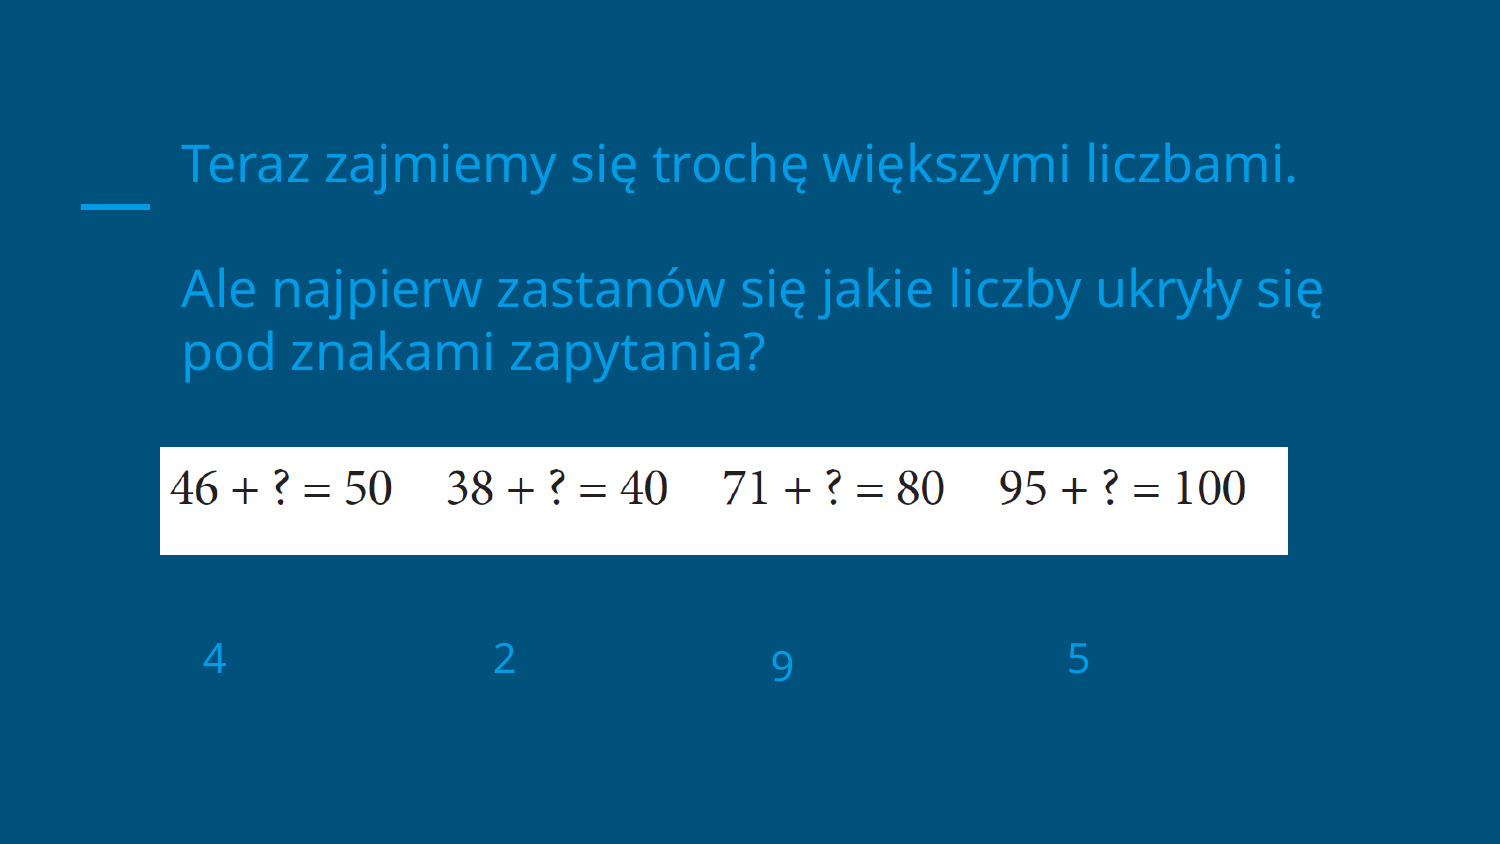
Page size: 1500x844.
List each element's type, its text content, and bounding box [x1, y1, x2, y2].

text_box Teraz zajmiemy się trochę większymi liczbami. Ale najpierw zastanów się jakie liczby ukryły się pod znakami zapytania? [166, 115, 1379, 417]
picture [161, 448, 1287, 554]
text_box 2 [477, 617, 579, 701]
text_box 4 [187, 617, 289, 701]
text_box 5 [1051, 617, 1153, 701]
text_box 9 [755, 624, 857, 709]
